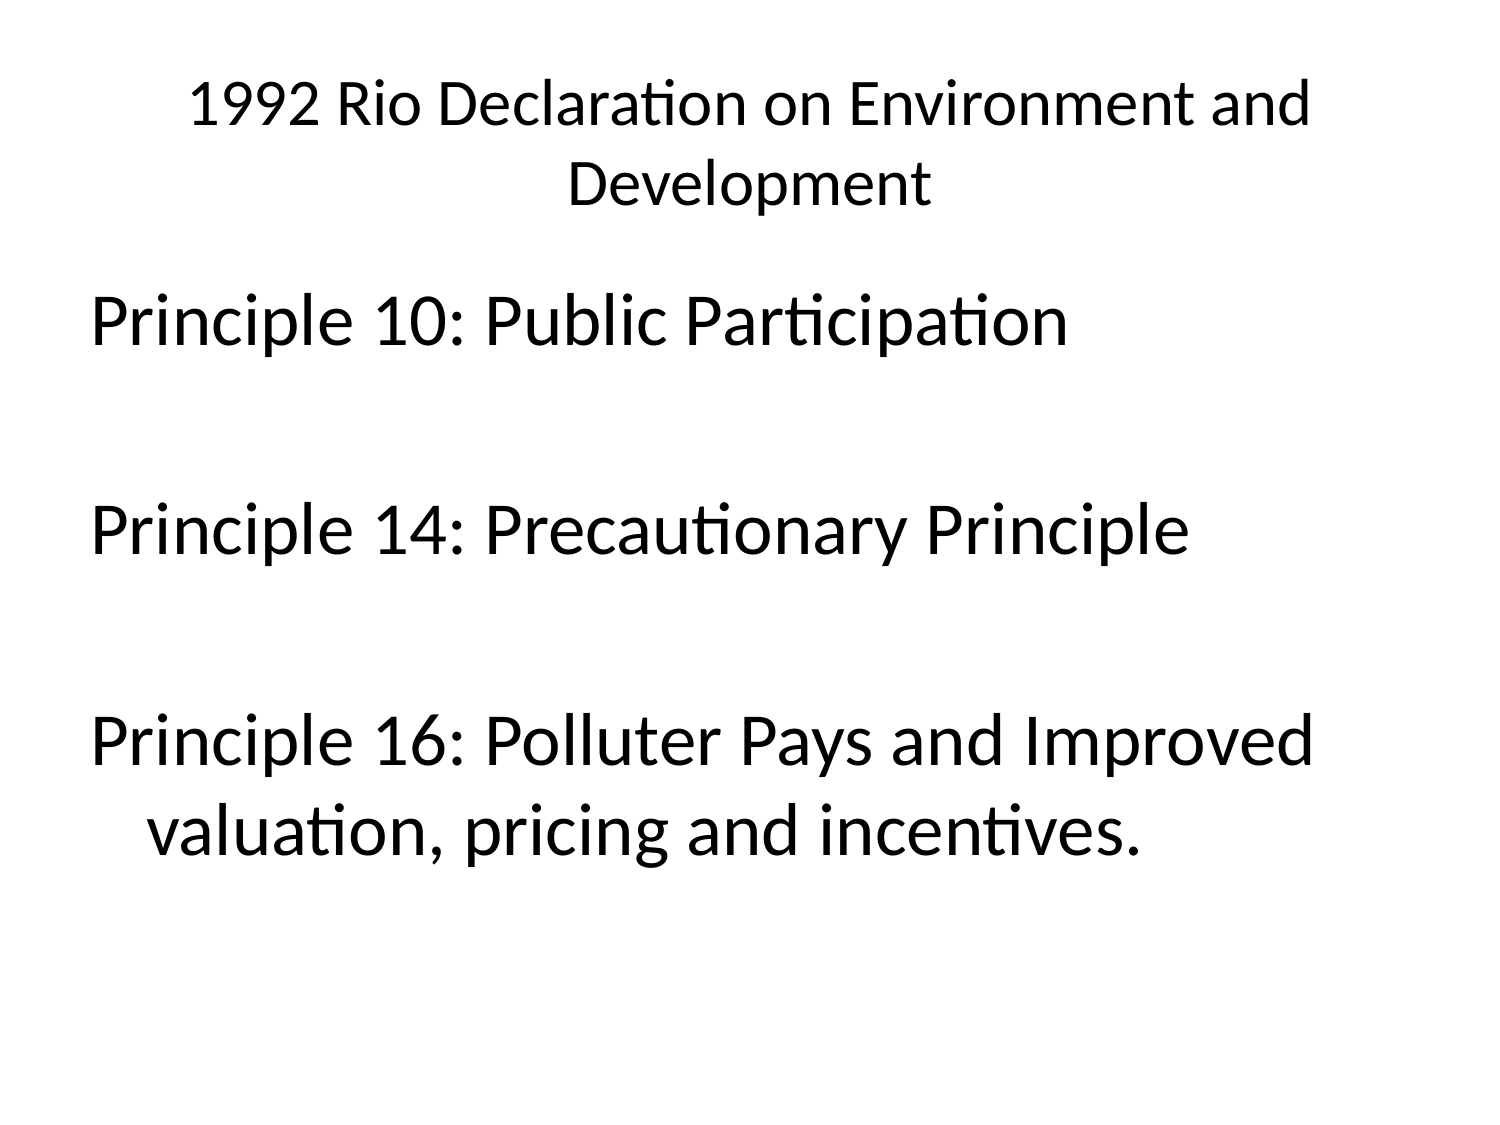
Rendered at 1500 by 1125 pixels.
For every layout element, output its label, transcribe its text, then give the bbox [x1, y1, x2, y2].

list Principle 10: Public Participation Principle 14: Precautionary Principle Principle 16: Polluter Pays and Improved valuation, pricing and incentives. [75, 262, 1425, 1005]
title 1992 Rio Declaration on Environment and Development [75, 45, 1425, 233]
